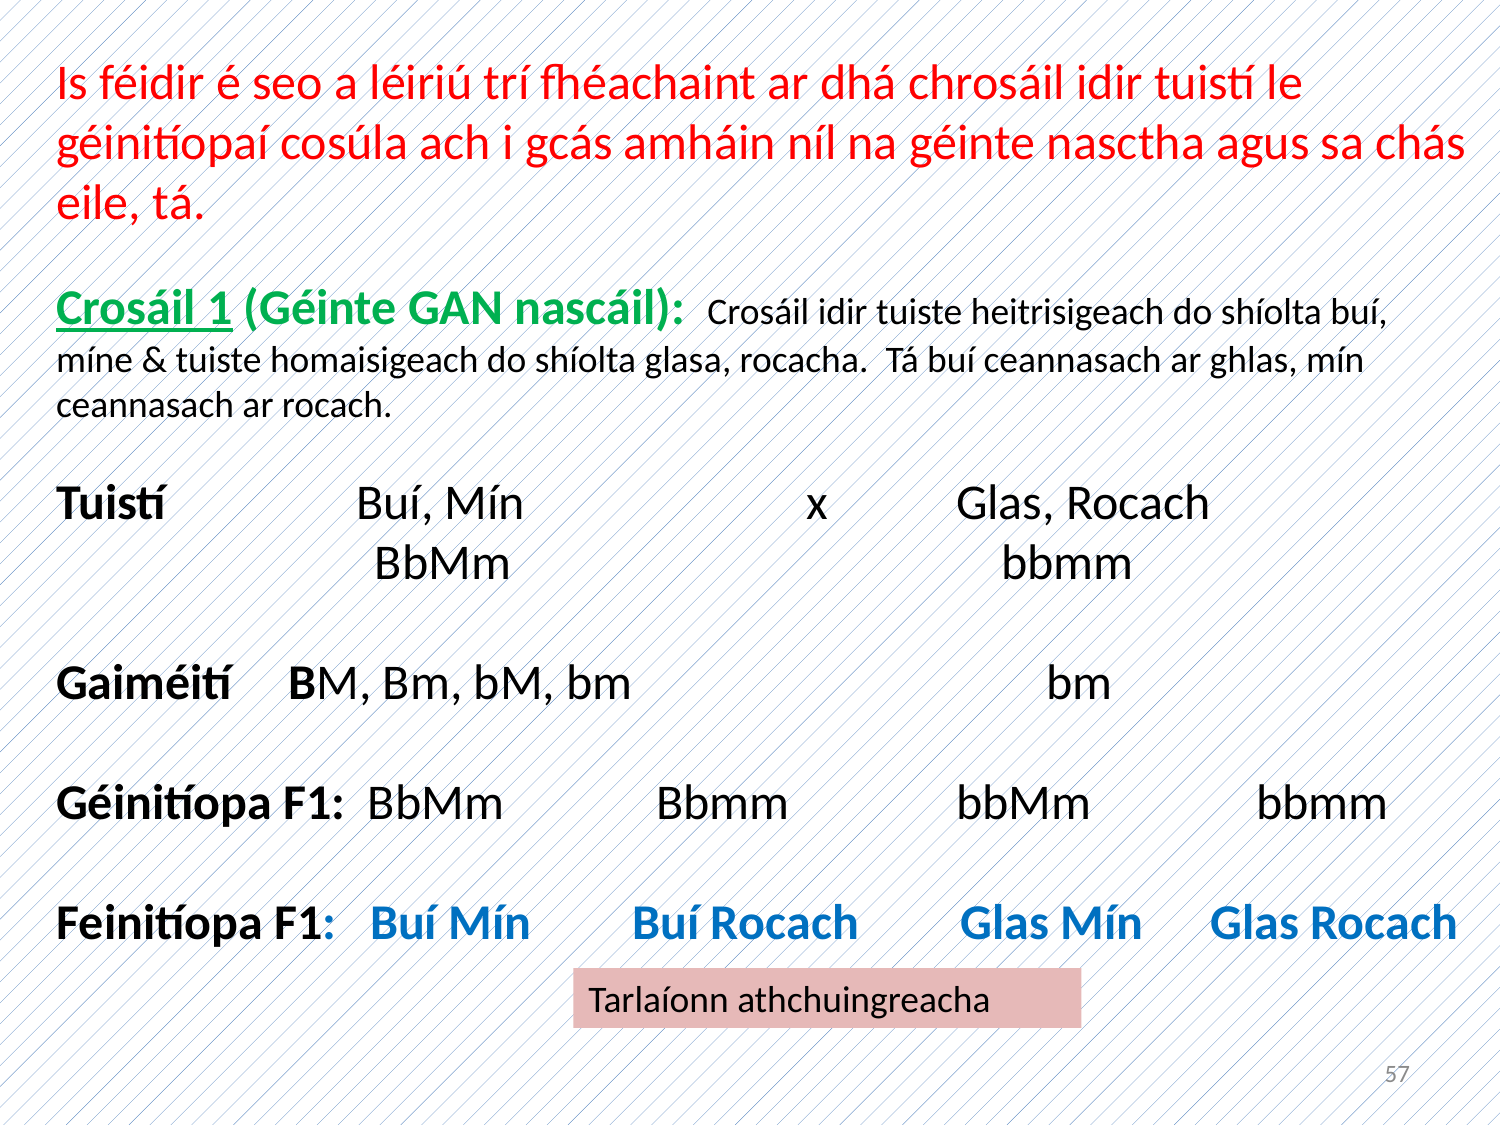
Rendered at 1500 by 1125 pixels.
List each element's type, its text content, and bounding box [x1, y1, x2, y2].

text_box Is féidir é seo a léiriú trí fhéachaint ar dhá chrosáil idir tuistí le géinitíopaí cosúla ach i gcás amháin níl na géinte nasctha agus sa chás eile, tá. Crosáil 1 (Géinte GAN nascáil): Crosáil idir tuiste heitrisigeach do shíolta buí, míne & tuiste homaisigeach do shíolta glasa, rocacha. Tá buí ceannasach ar ghlas, mín ceannasach ar rocach. Tuistí Buí, Mín x Glas, Rocach BbMm bbmm Gaiméití BM, Bm, bM, bm bm Géinitíopa F1: BbMm Bbmm bbMm bbmm Feinitíopa F1: Buí Mín Buí Rocach Glas Mín Glas Rocach [41, 42, 1483, 958]
text_box Tarlaíonn athchuingreacha [573, 968, 1082, 1028]
slide_number 57 [1074, 1042, 1425, 1103]
